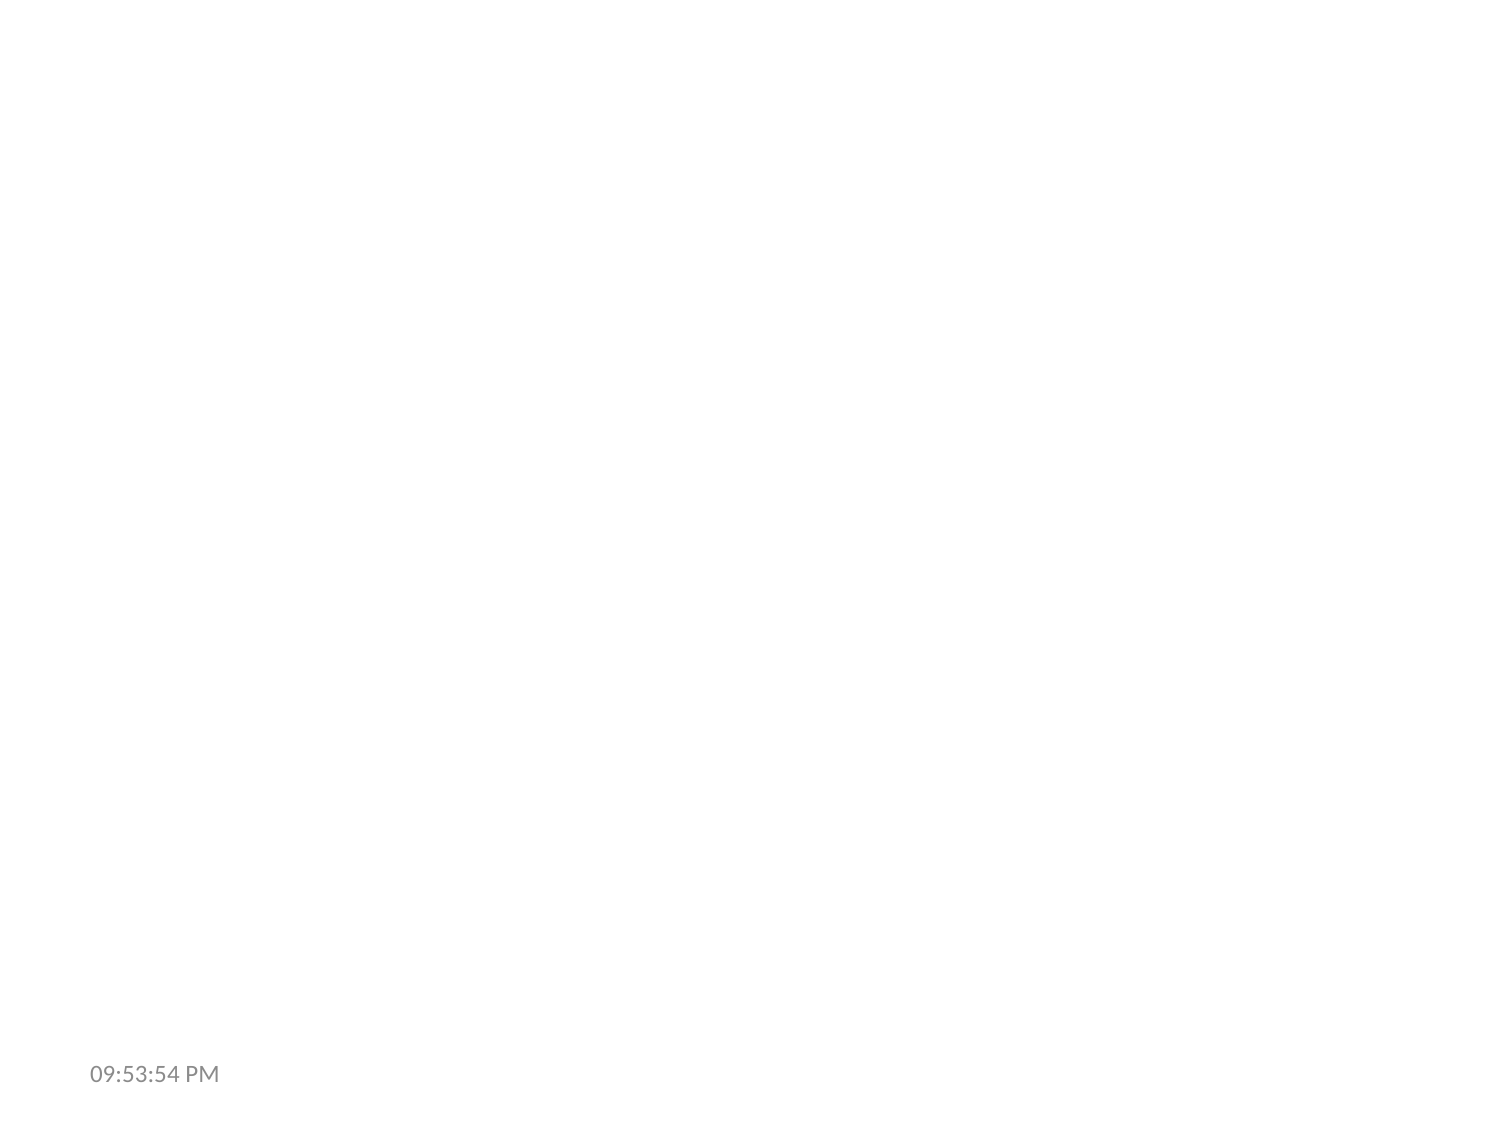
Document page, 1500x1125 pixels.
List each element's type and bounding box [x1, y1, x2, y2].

slide_number [75, 1042, 425, 1103]
